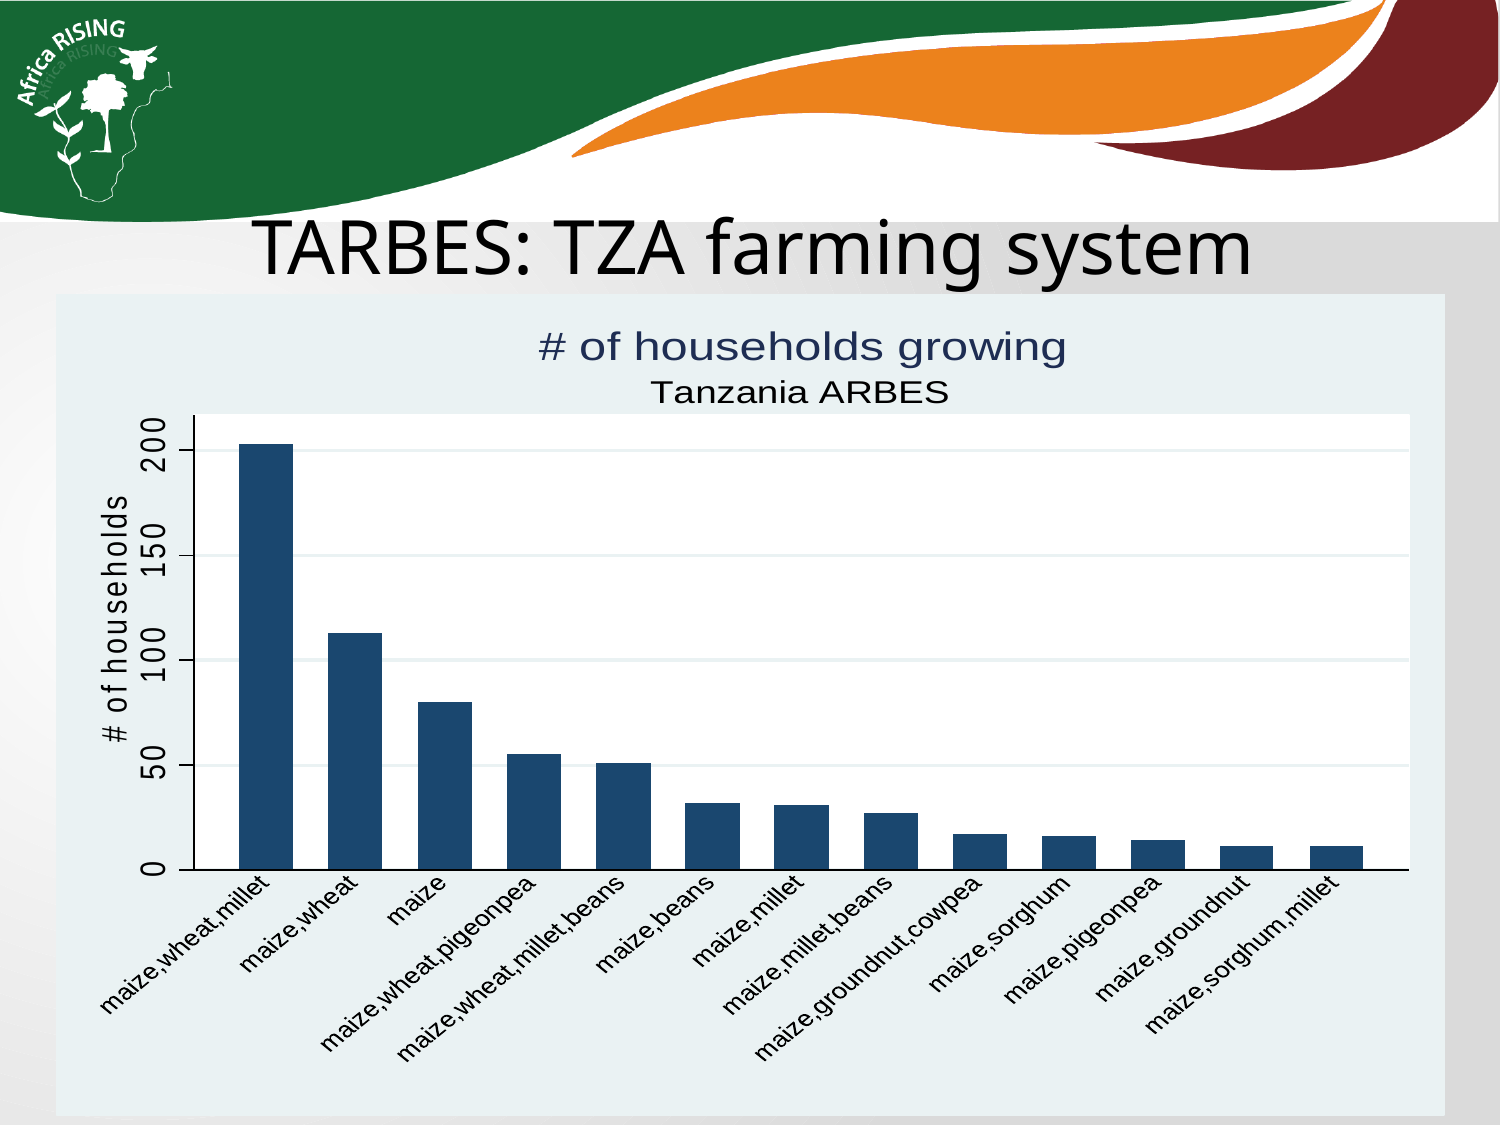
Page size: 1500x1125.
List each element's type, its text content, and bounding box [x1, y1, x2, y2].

picture [0, 0, 1499, 222]
picture [43, 284, 1457, 1125]
text_box TARBES: TZA farming system [43, 191, 1444, 282]
